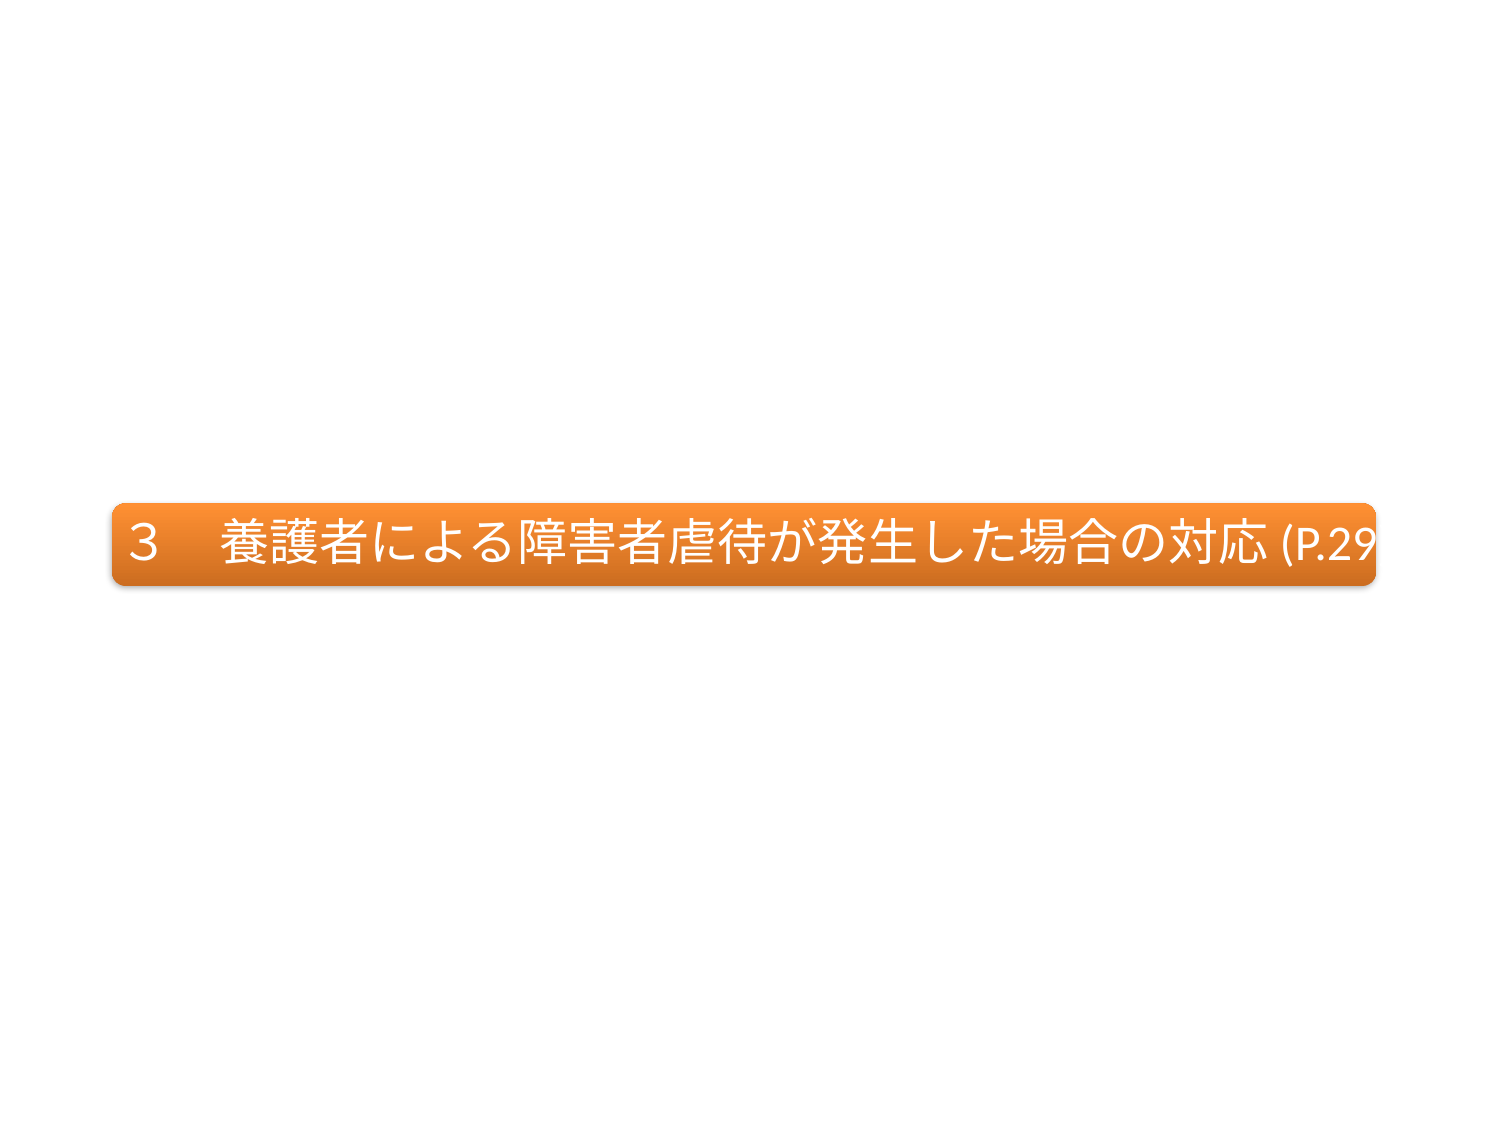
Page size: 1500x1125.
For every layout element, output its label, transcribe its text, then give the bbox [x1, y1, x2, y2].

text_box [113, 579, 1375, 587]
text_box ３ 養護者による障害者虐待が発生した場合の対応(P.29) [100, 503, 1412, 579]
